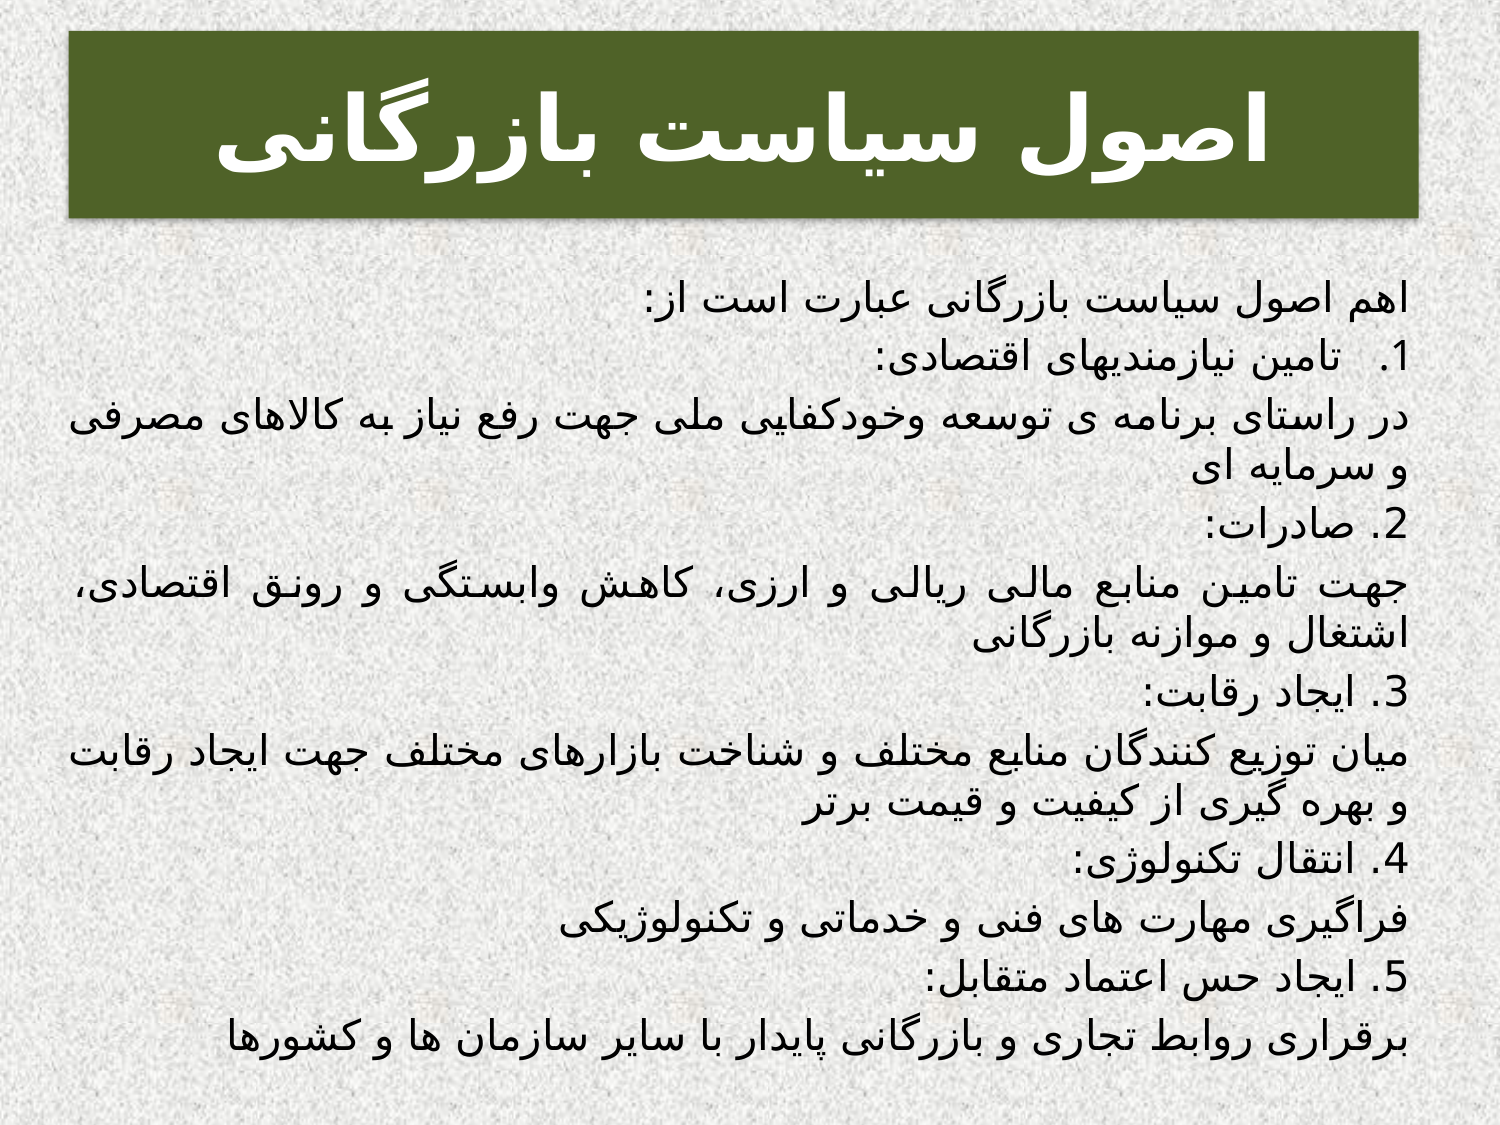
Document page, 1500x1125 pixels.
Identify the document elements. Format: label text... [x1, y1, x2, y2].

picture [0, 0, 1500, 1125]
list اهم اصول سیاست بازرگانی عبارت است از: تامین نیازمندیهای اقتصادی: در راستای برنامه ی توسعه وخودکفایی ملی جهت رفع نیاز به کالاهای مصرفی و سرمایه ای 2. صادرات: جهت تامین منابع مالی ریالی و ارزی، کاهش وابستگی و رونق اقتصادی، اشتغال و موازنه بازرگانی 3. ایجاد رقابت: میان توزیع کنندگان منابع مختلف و شناخت بازارهای مختلف جهت ایجاد رقابت و بهره گیری از کیفیت و قیمت برتر 4. انتقال تکنولوژی: فراگیری مهارت های فنی و خدماتی و تکنولوژیکی 5. ایجاد حس اعتماد متقابل: برقراری روابط تجاری و بازرگانی پایدار با سایر سازمان ها و کشورها [53, 262, 1425, 1071]
title اصول سیاست بازرگانی [68, 30, 1419, 219]
